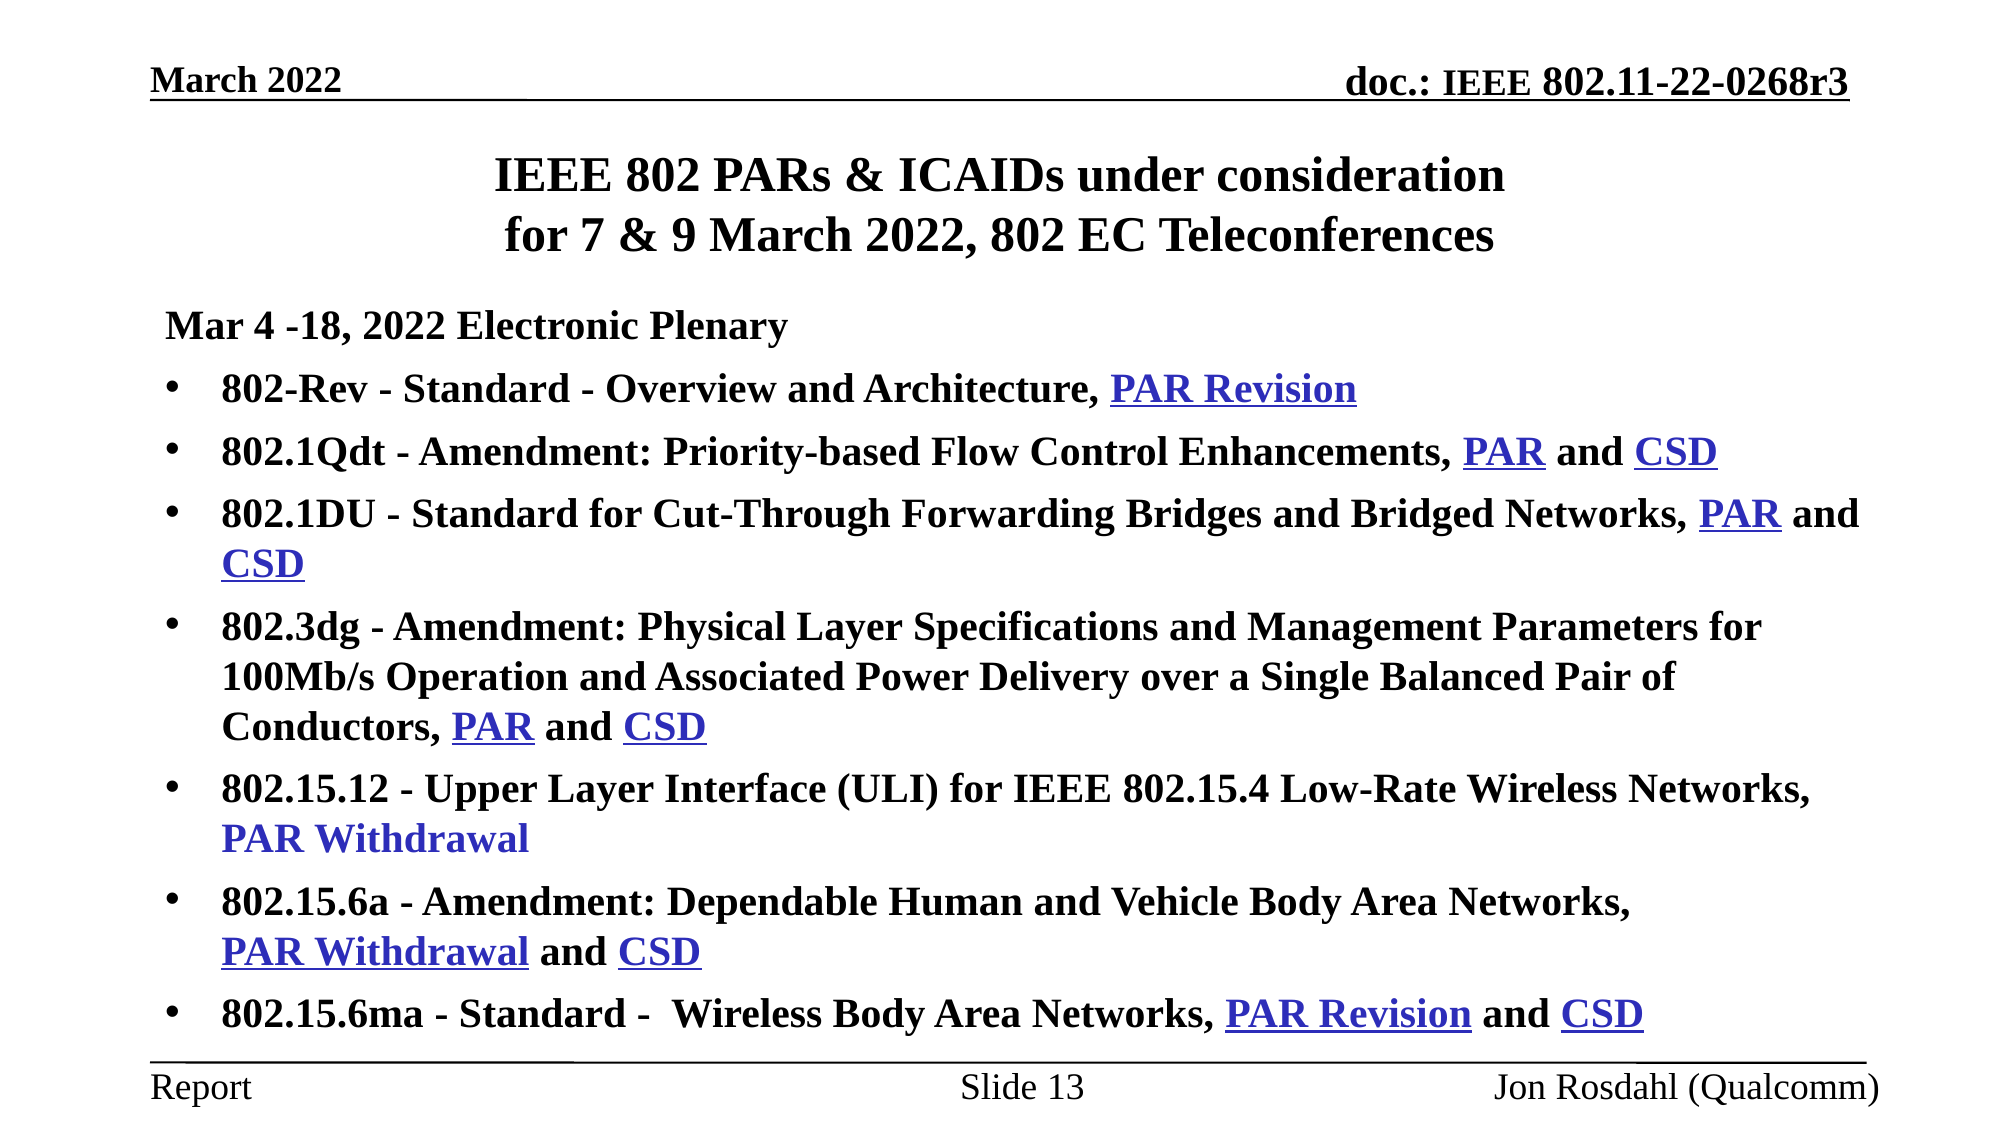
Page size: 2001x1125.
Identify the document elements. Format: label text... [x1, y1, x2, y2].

slide_number Slide 13 [950, 1063, 1095, 1125]
list Mar 4 -18, 2022 Electronic Plenary 802-Rev - Standard - Overview and Architecture, PAR Revision 802.1Qdt - Amendment: Priority-based Flow Control Enhancements, PAR and CSD 802.1DU - Standard for Cut-Through Forwarding Bridges and Bridged Networks, PAR and CSD 802.3dg - Amendment: Physical Layer Specifications and Management Parameters for 100Mb/s Operation and Associated Power Delivery over a Single Balanced Pair of Conductors, PAR and CSD 802.15.12 - Upper Layer Interface (ULI) for IEEE 802.15.4 Low-Rate Wireless Networks, PAR Withdrawal 802.15.6a - Amendment: Dependable Human and Vehicle Body Area Networks, PAR Withdrawal and CSD 802.15.6ma - Standard - Wireless Body Area Networks, PAR Revision and CSD [149, 290, 1881, 1063]
title IEEE 802 PARs & ICAIDs under consideration for 7 & 9 March 2022, 802 EC Teleconferences [149, 112, 1850, 290]
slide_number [149, 49, 431, 100]
footer Jon Rosdahl (Qualcomm) [1436, 1063, 1881, 1108]
